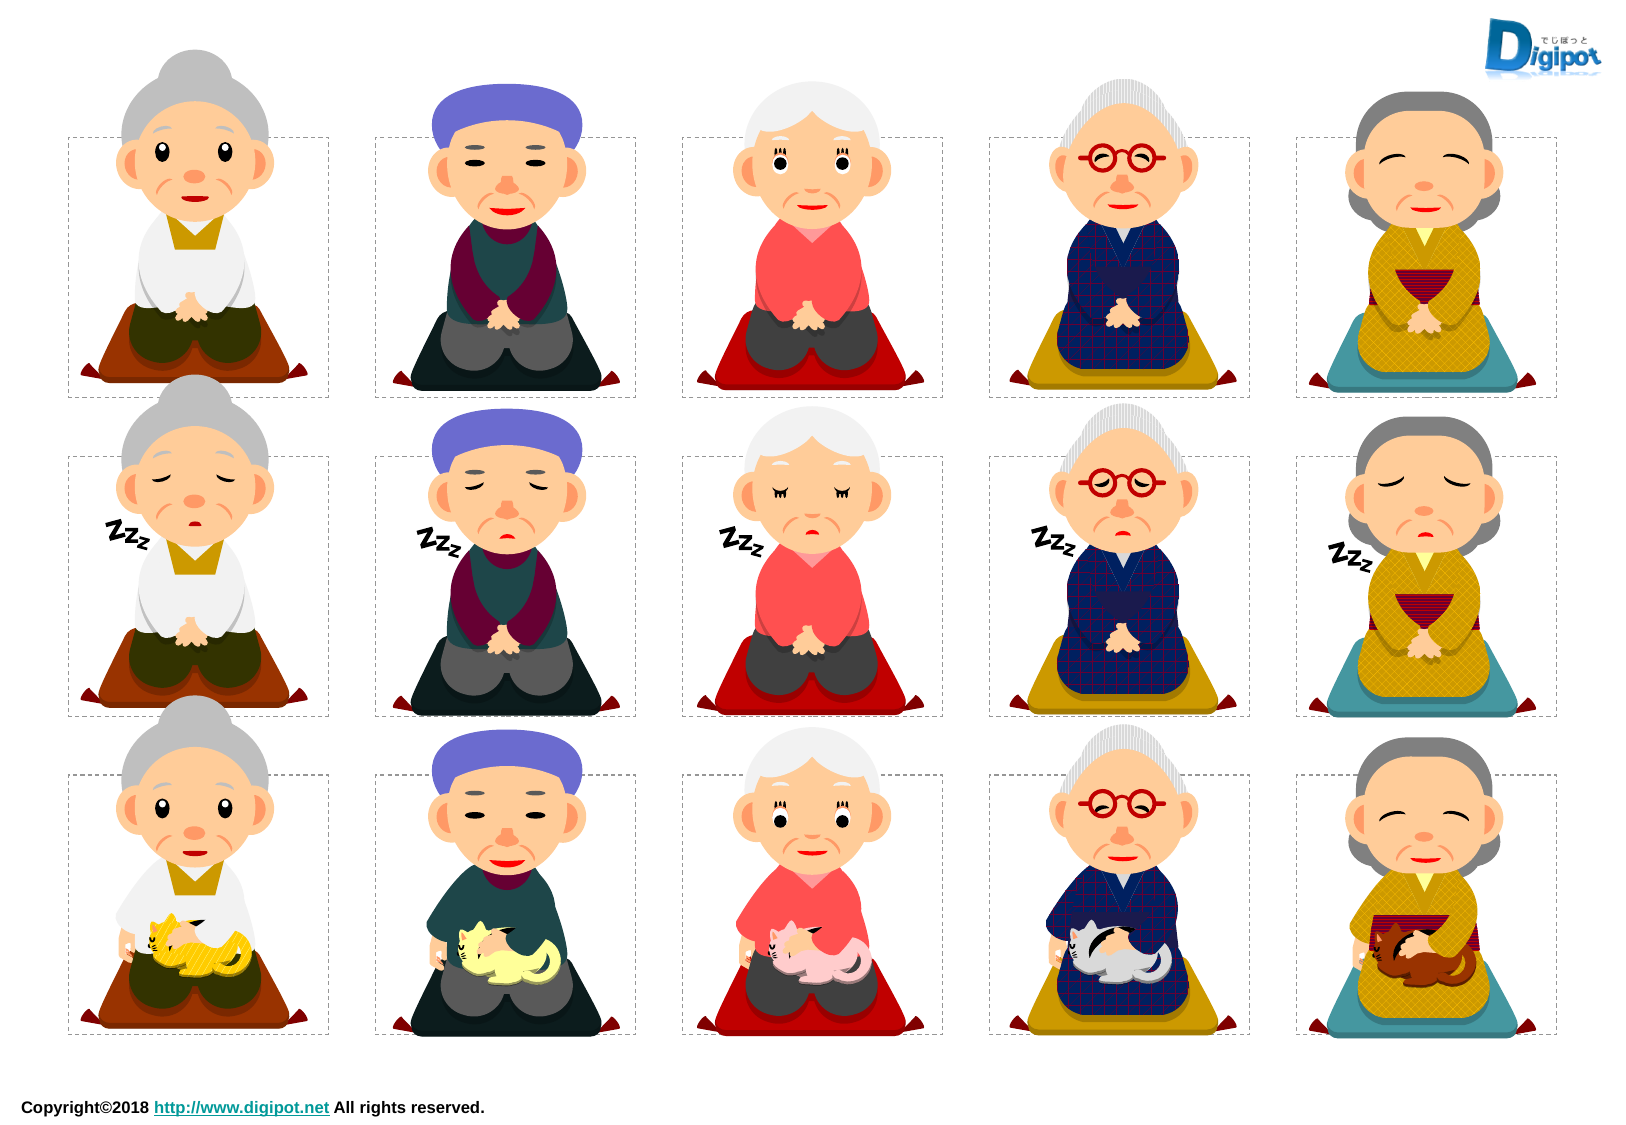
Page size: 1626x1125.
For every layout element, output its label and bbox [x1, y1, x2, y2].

text_box [696, 81, 925, 391]
text_box [696, 405, 925, 716]
text_box [696, 726, 925, 1037]
text_box [392, 83, 621, 392]
text_box [1308, 737, 1537, 1039]
text_box [392, 408, 621, 716]
text_box [1308, 91, 1537, 393]
text_box [1308, 416, 1537, 718]
text_box [1009, 724, 1237, 1036]
text_box [80, 49, 308, 373]
text_box [80, 374, 308, 694]
text_box [80, 695, 308, 1029]
text_box [1009, 78, 1237, 390]
picture [1485, 18, 1602, 82]
text_box [1009, 403, 1237, 715]
text_box [392, 729, 621, 1037]
